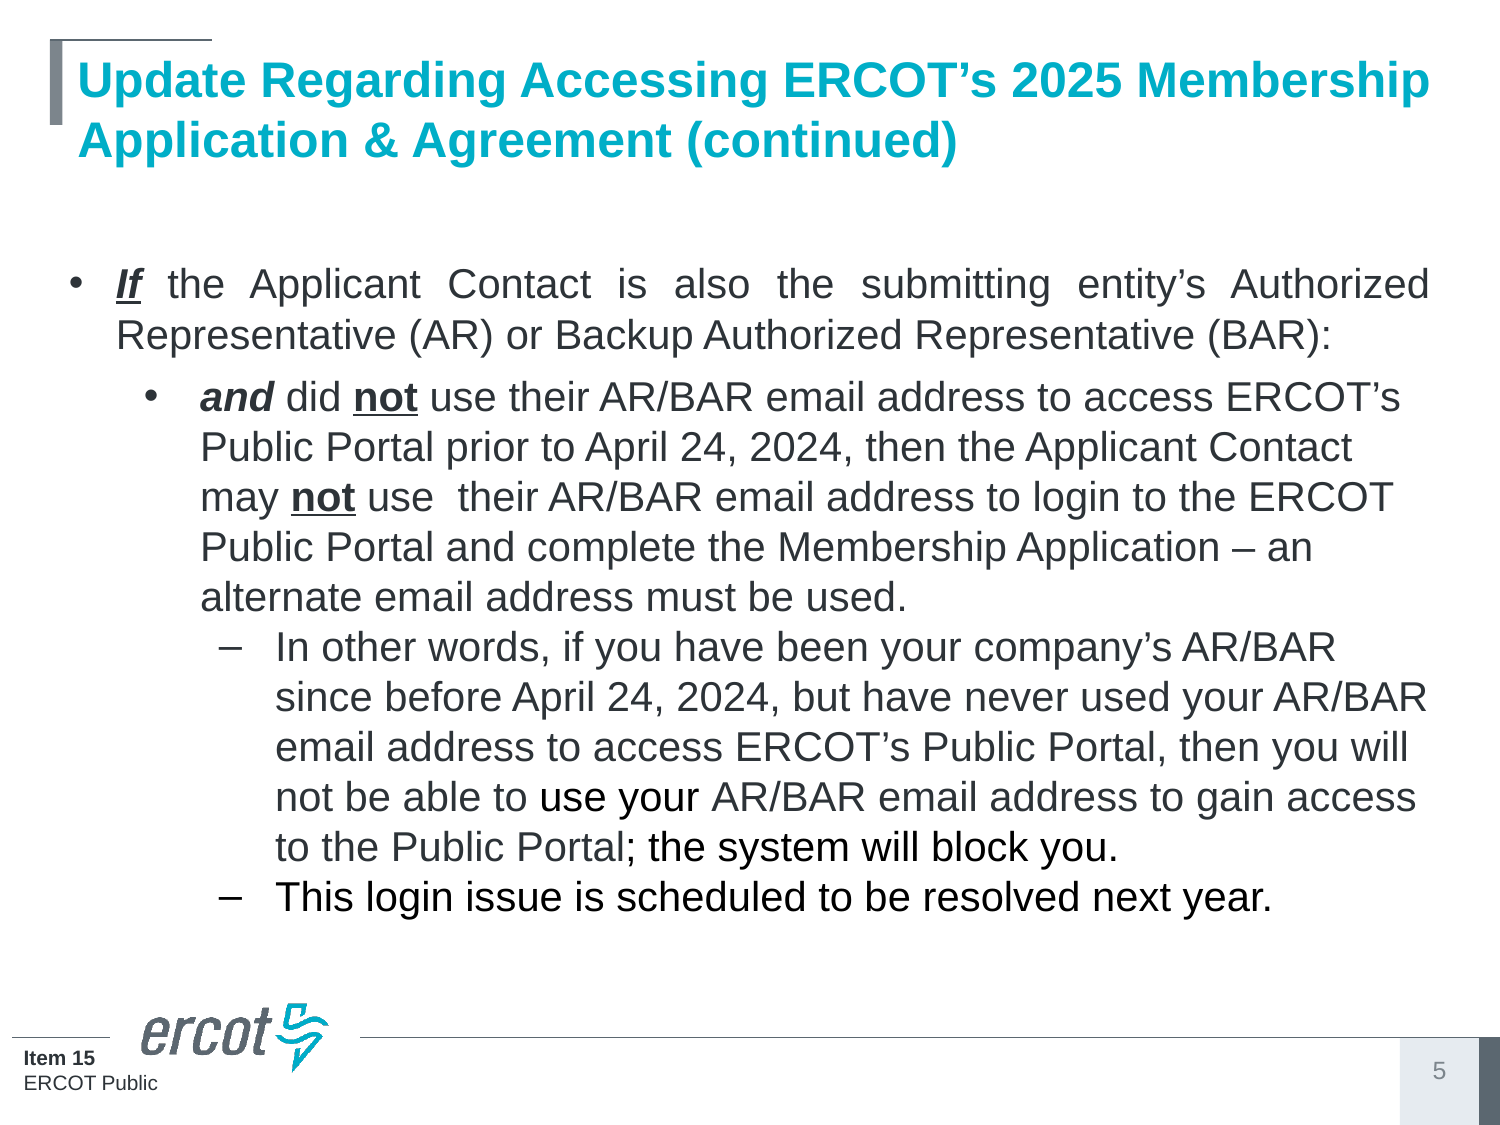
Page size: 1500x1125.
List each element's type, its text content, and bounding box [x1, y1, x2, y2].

text_box If the Applicant Contact is also the submitting entity’s Authorized Representative (AR) or Backup Authorized Representative (BAR): and did not use their AR/BAR email address to access ERCOT’s Public Portal prior to April 24, 2024, then the Applicant Contact may not use their AR/BAR email address to login to the ERCOT Public Portal and complete the Membership Application – an alternate email address must be used. In other words, if you have been your company’s AR/BAR since before April 24, 2024, but have never used your AR/BAR email address to access ERCOT’s Public Portal, then you will not be able to use your AR/BAR email address to gain access to the Public Portal; the system will block you. This login issue is scheduled to be resolved next year. [54, 199, 1446, 928]
title Update Regarding Accessing ERCOT’s 2025 Membership Application & Agreement (continued) [62, 39, 1450, 188]
picture [137, 999, 332, 1075]
slide_number 5 [1400, 1051, 1480, 1088]
